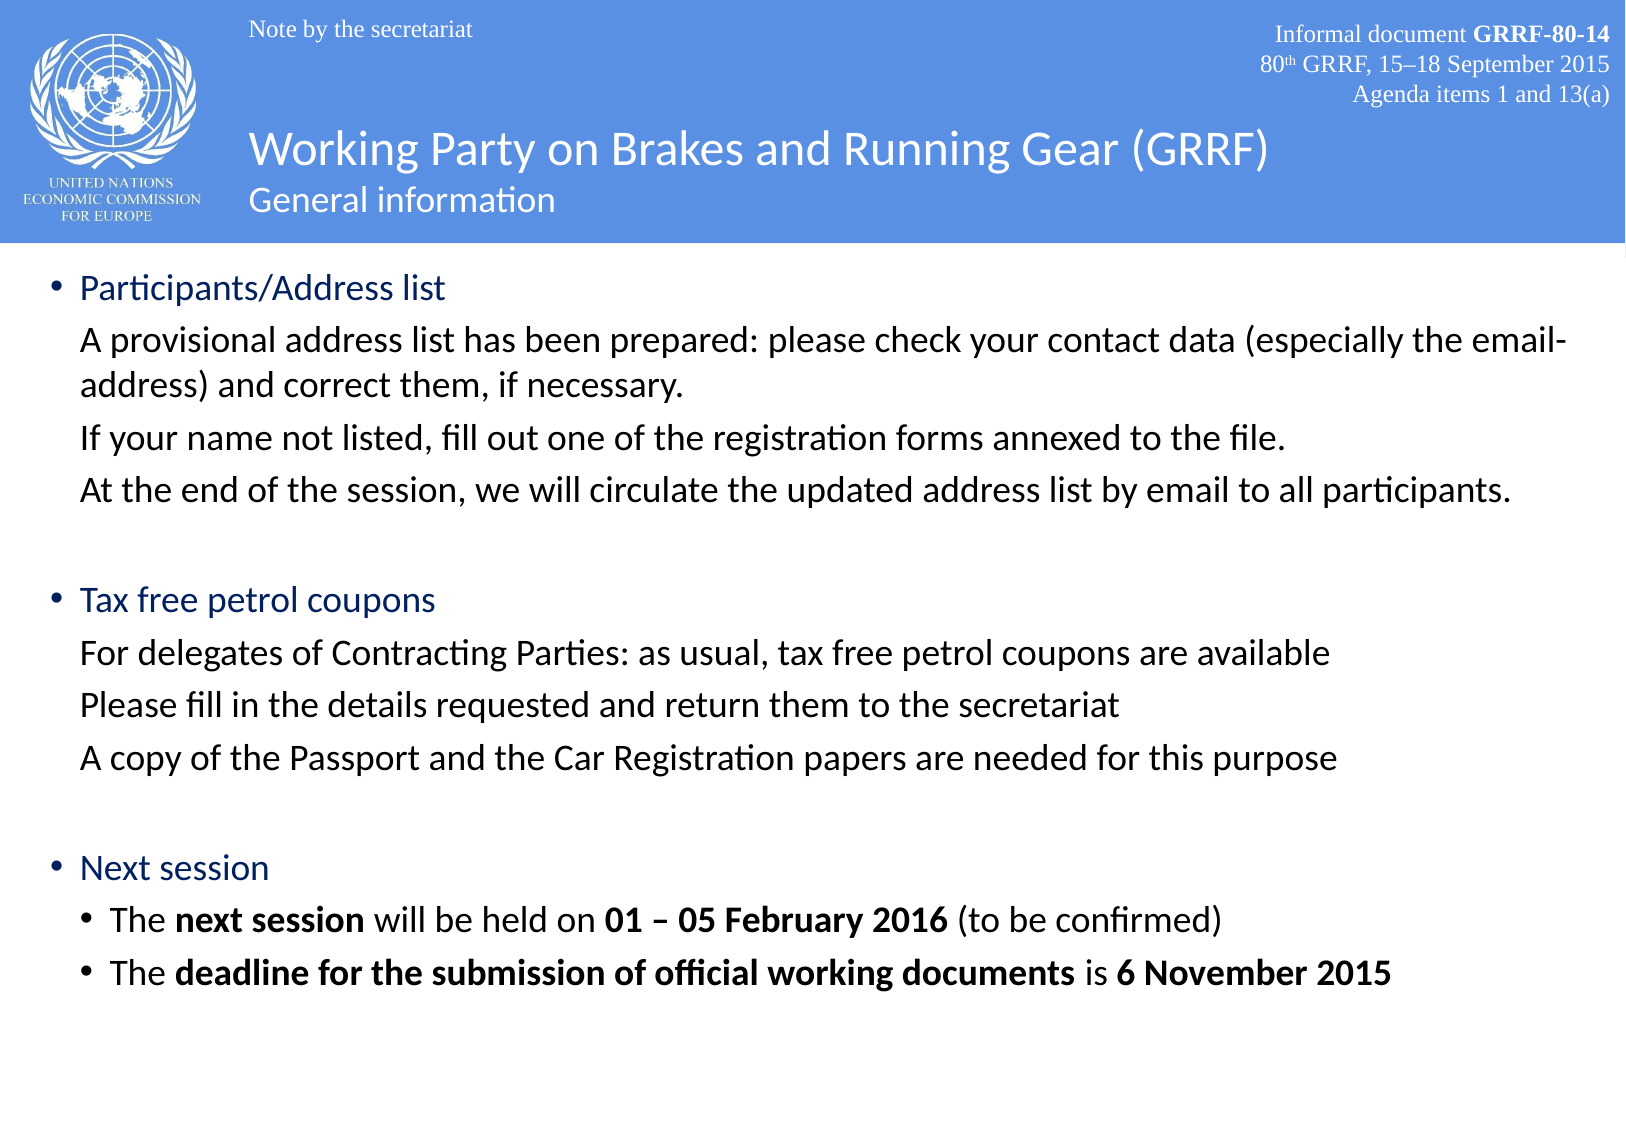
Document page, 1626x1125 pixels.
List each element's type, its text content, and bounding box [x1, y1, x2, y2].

text_box Informal document GRRF-80-14 80th GRRF, 15–18 September 2015 Agenda items 1 and 13(a) [1073, 10, 1625, 115]
list Participants/Address list A provisional address list has been prepared: please check your contact data (especially the email-address) and correct them, if necessary. If your name not listed, fill out one of the registration forms annexed to the file. At the end of the session, we will circulate the updated address list by email to all participants. Tax free petrol coupons For delegates of Contracting Parties: as usual, tax free petrol coupons are available Please fill in the details requested and return them to the secretariat A copy of the Passport and the Car Registration papers are needed for this purpose Next session The next session will be held on 01 – 05 February 2016 (to be confirmed) The deadline for the submission of official working documents is 6 November 2015 [21, 255, 1604, 1106]
picture [0, 0, 1626, 1125]
text_box Note by the secretariat [233, 4, 697, 80]
title Working Party on Brakes and Running Gear (GRRF) General information [233, 68, 1593, 255]
